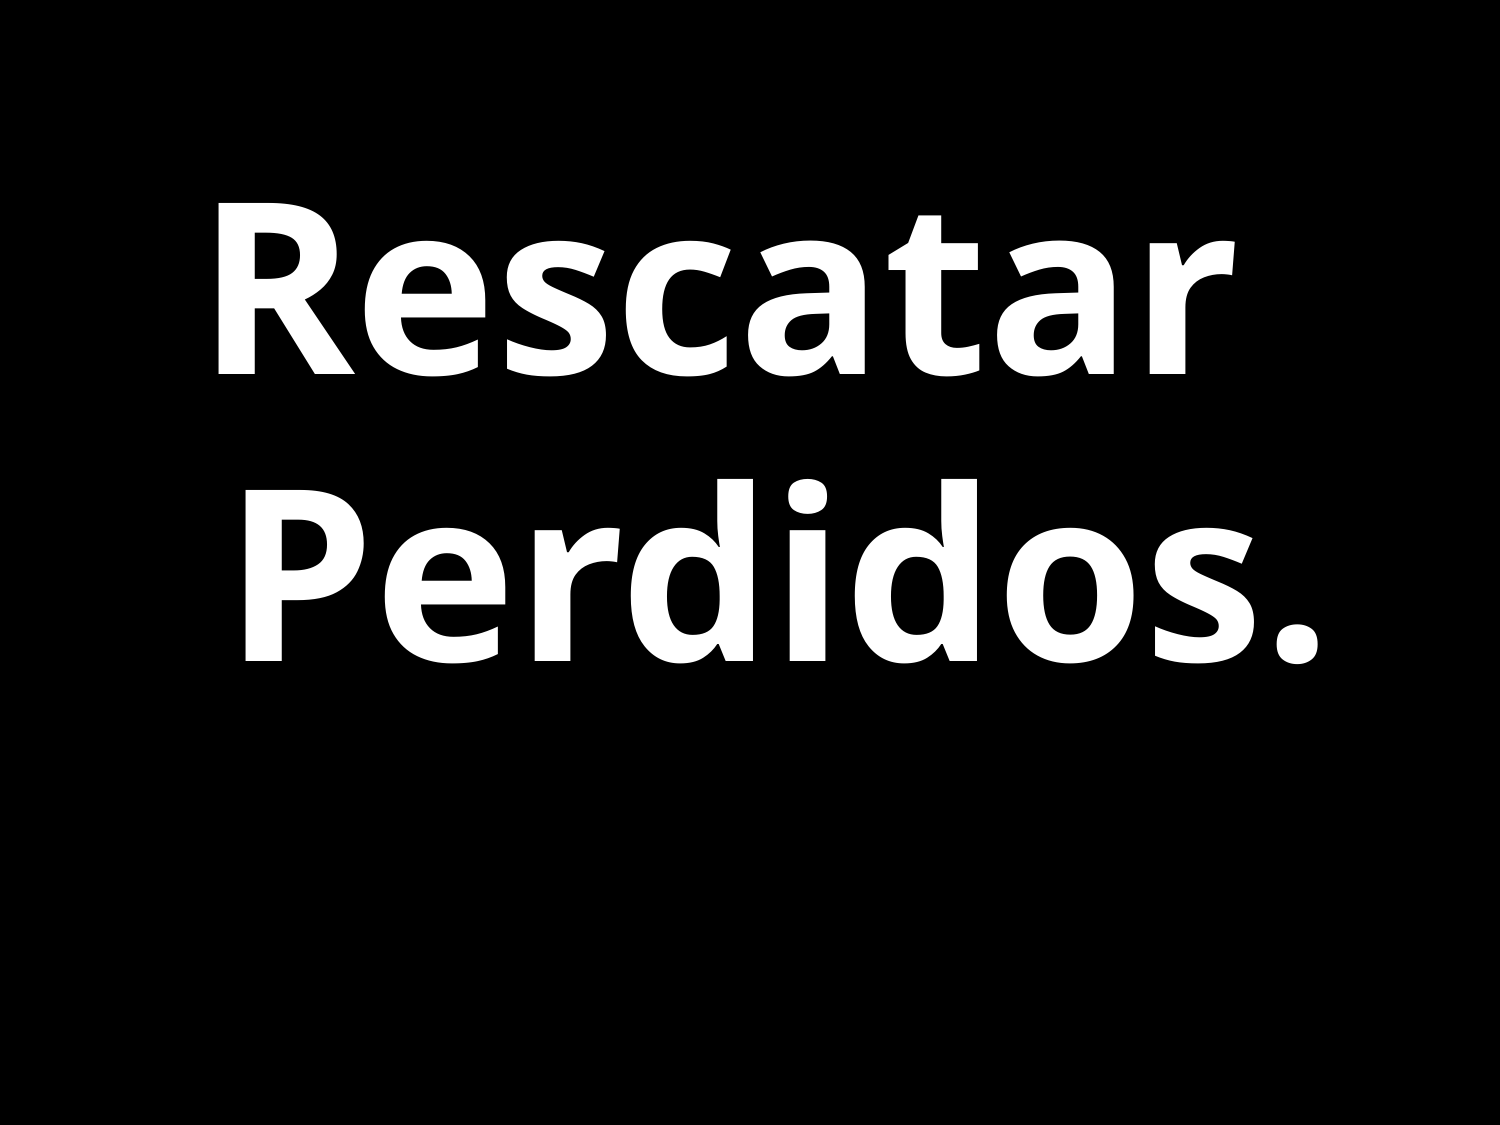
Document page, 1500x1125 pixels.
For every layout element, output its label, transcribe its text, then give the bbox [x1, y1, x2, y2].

list Rescatar Perdidos. [75, 127, 1425, 870]
